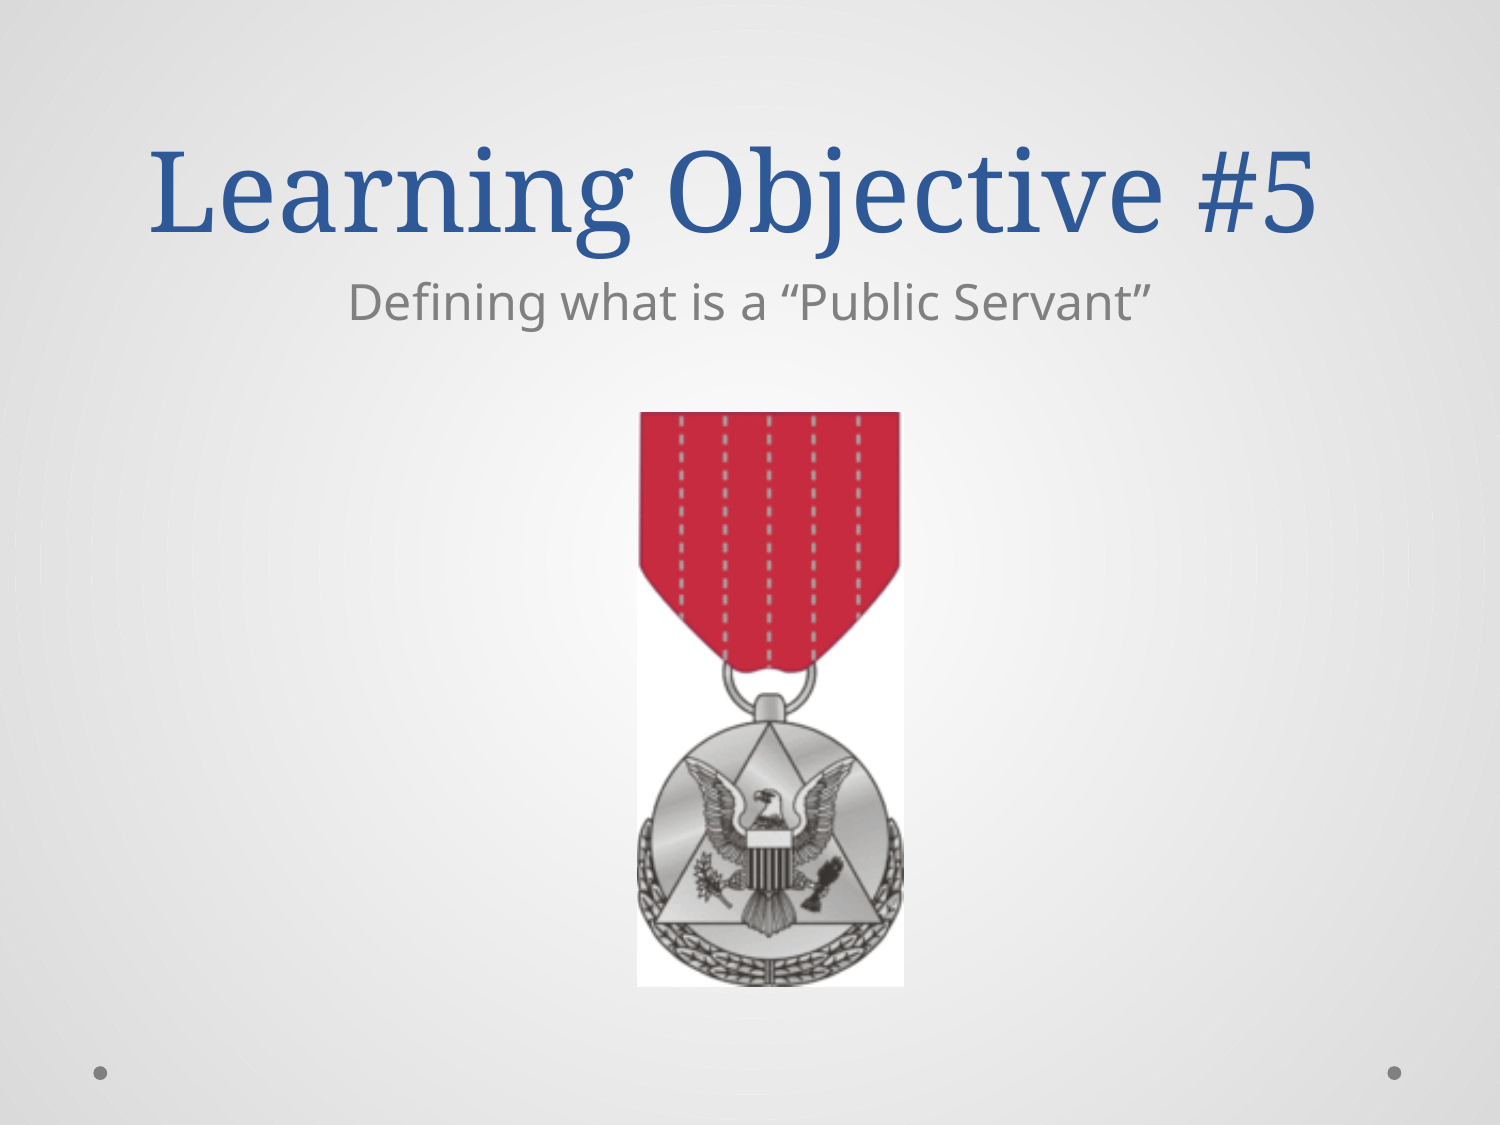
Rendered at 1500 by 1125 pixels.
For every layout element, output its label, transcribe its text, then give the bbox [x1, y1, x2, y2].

list Defining what is a “Public Servant” [75, 262, 1425, 1005]
title Learning Objective #5 [75, 0, 1425, 262]
picture [637, 412, 904, 987]
